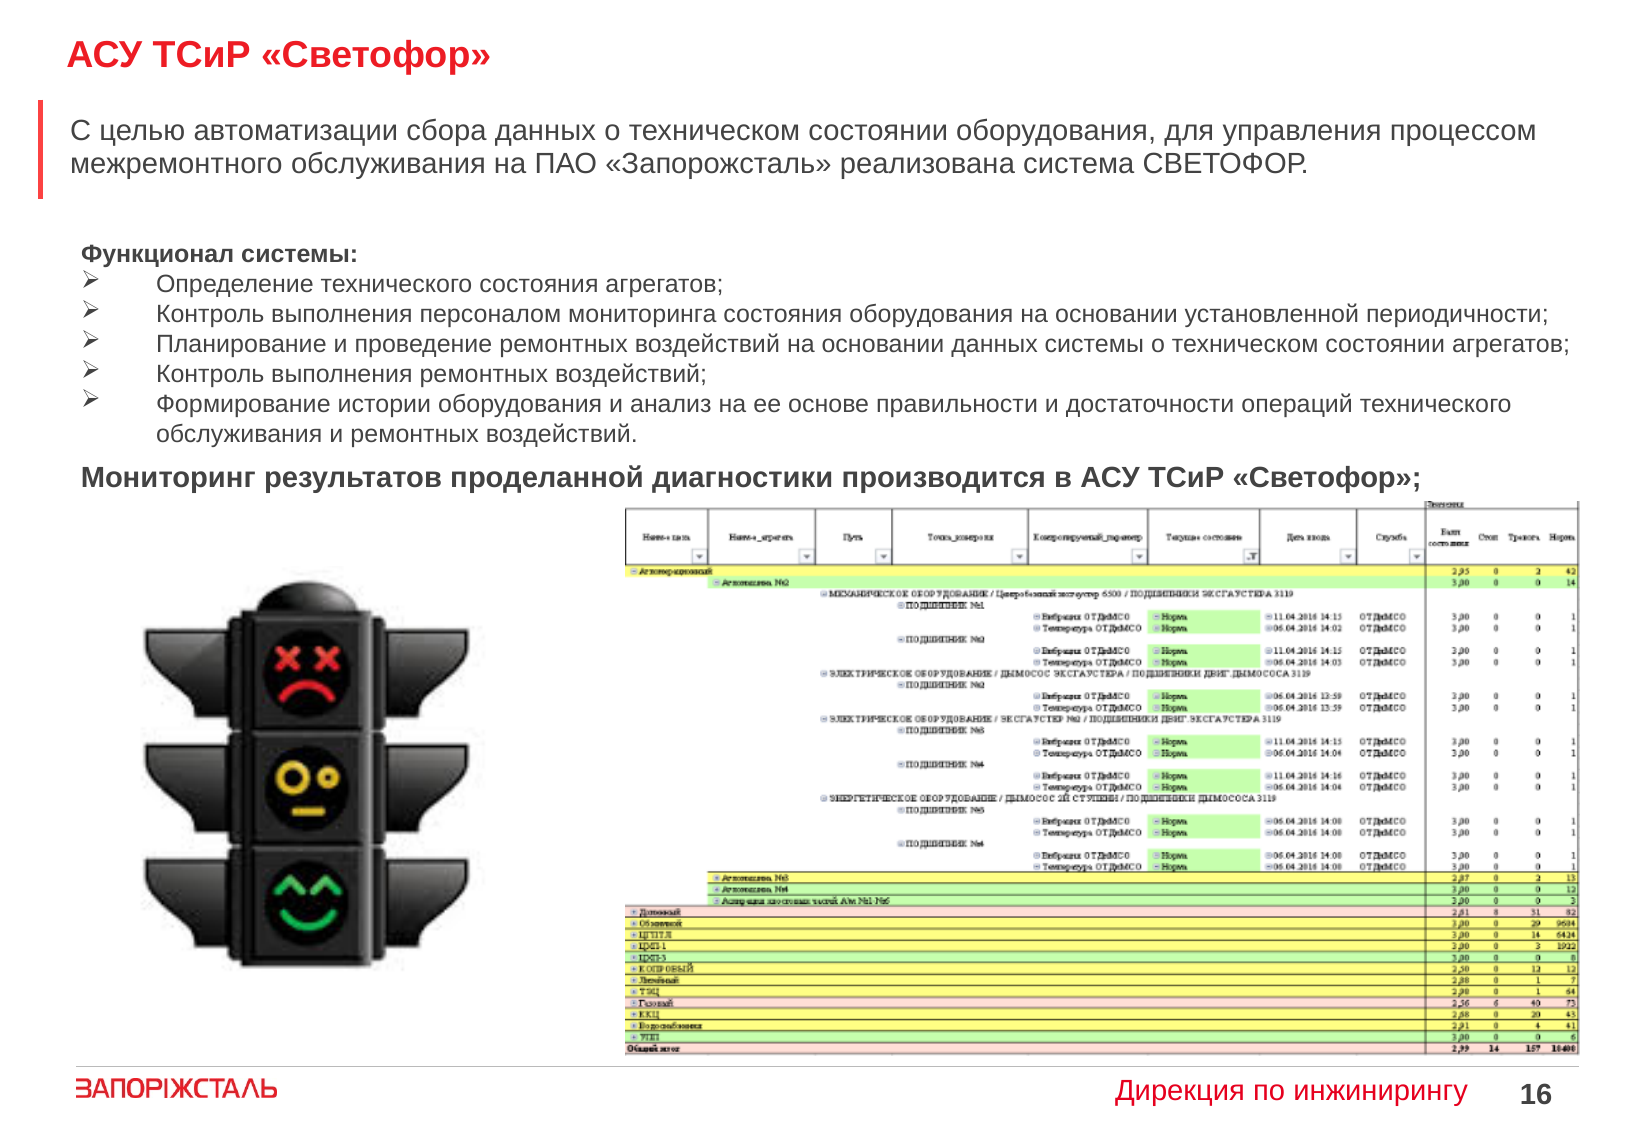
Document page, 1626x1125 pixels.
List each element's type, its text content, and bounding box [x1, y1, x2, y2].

picture [80, 566, 537, 974]
table_header С целью автоматизации сбора данных о техническом состоянии оборудования, для управления процессом межремонтного обслуживания на ПАО «Запорожсталь» реализована система СВЕТОФОР. [43, 100, 1568, 199]
text_box Мониторинг результатов проделанной диагностики производится в АСУ ТСиР «Светофор»; [66, 450, 1625, 501]
title АСУ ТСиР «Светофор» [66, 22, 966, 84]
slide_number 16 [1492, 1066, 1580, 1110]
text_box Функционал системы: Определение технического состояния агрегатов; Контроль выполнения персоналом мониторинга состояния оборудования на основании установленной периодичности; Планирование и проведение ремонтных воздействий на основании данных системы о техническом состоянии агрегатов; Контроль выполнения ремонтных воздействий; Формирование истории оборудования и анализ на ее основе правильности и достаточности операций технического обслуживания и ремонтных воздействий. [66, 230, 1625, 450]
picture [624, 501, 1580, 1057]
picture [76, 1078, 277, 1098]
